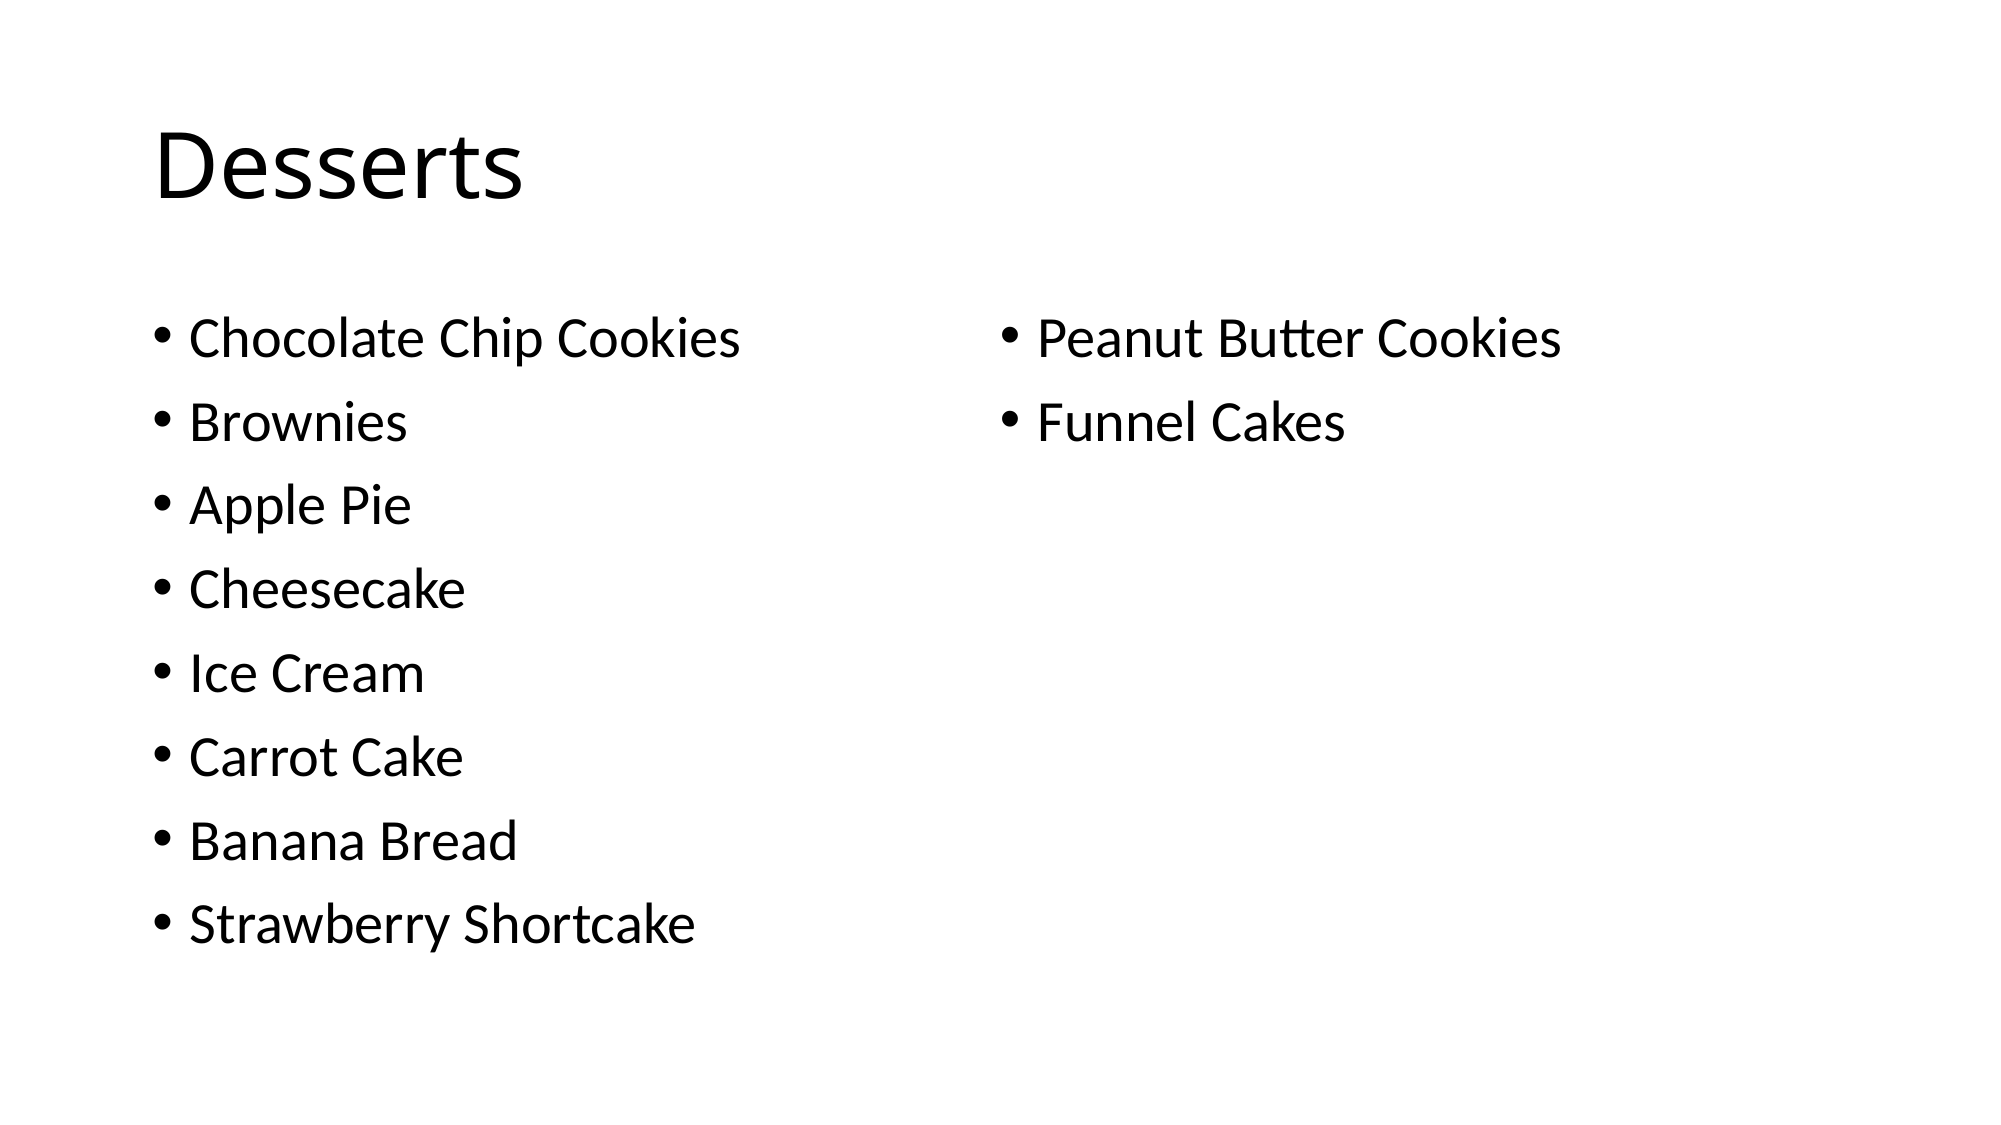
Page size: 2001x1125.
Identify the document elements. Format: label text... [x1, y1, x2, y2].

list Chocolate Chip Cookies Brownies Apple Pie Cheesecake Ice Cream Carrot Cake Banana Bread Strawberry Shortcake Peanut Butter Cookies Funnel Cakes [137, 299, 1863, 1014]
title Desserts [137, 59, 1863, 278]
